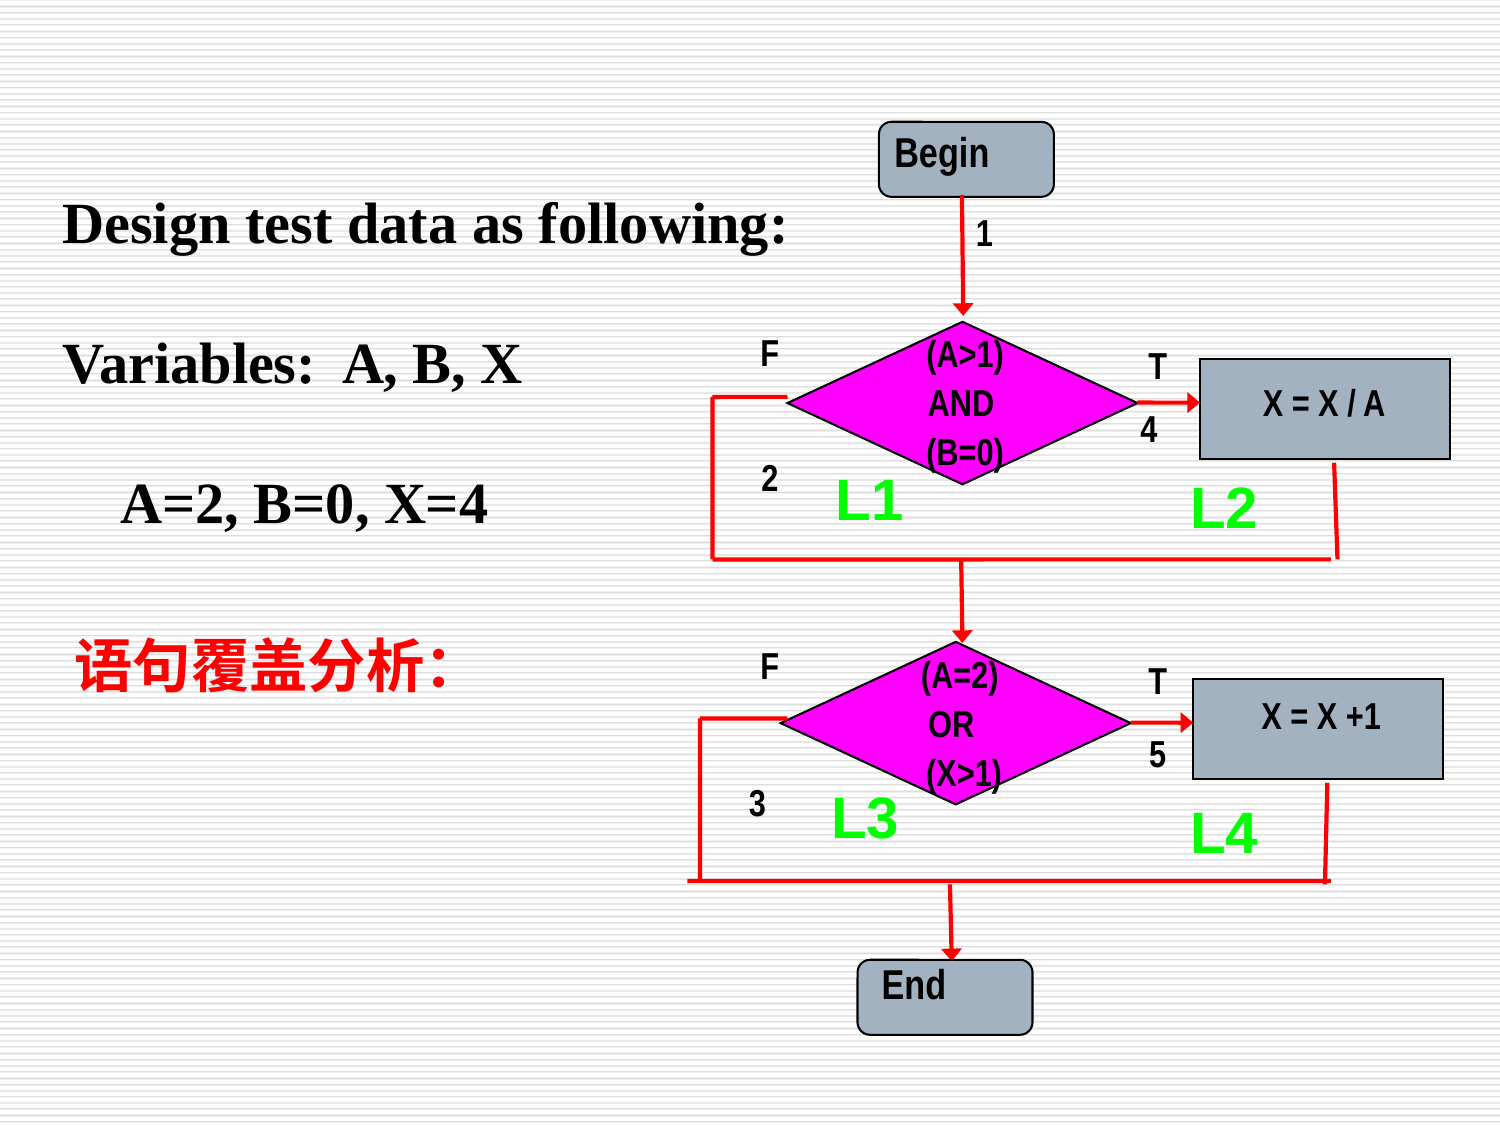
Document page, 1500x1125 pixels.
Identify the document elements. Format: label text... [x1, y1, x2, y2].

text_box 语句覆盖分析： [60, 621, 498, 707]
text_box Design test data as following: Variables: A, B, X A=2, B=0, X=4 [47, 177, 682, 663]
picture [0, 0, 1500, 1125]
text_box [687, 118, 1451, 1036]
